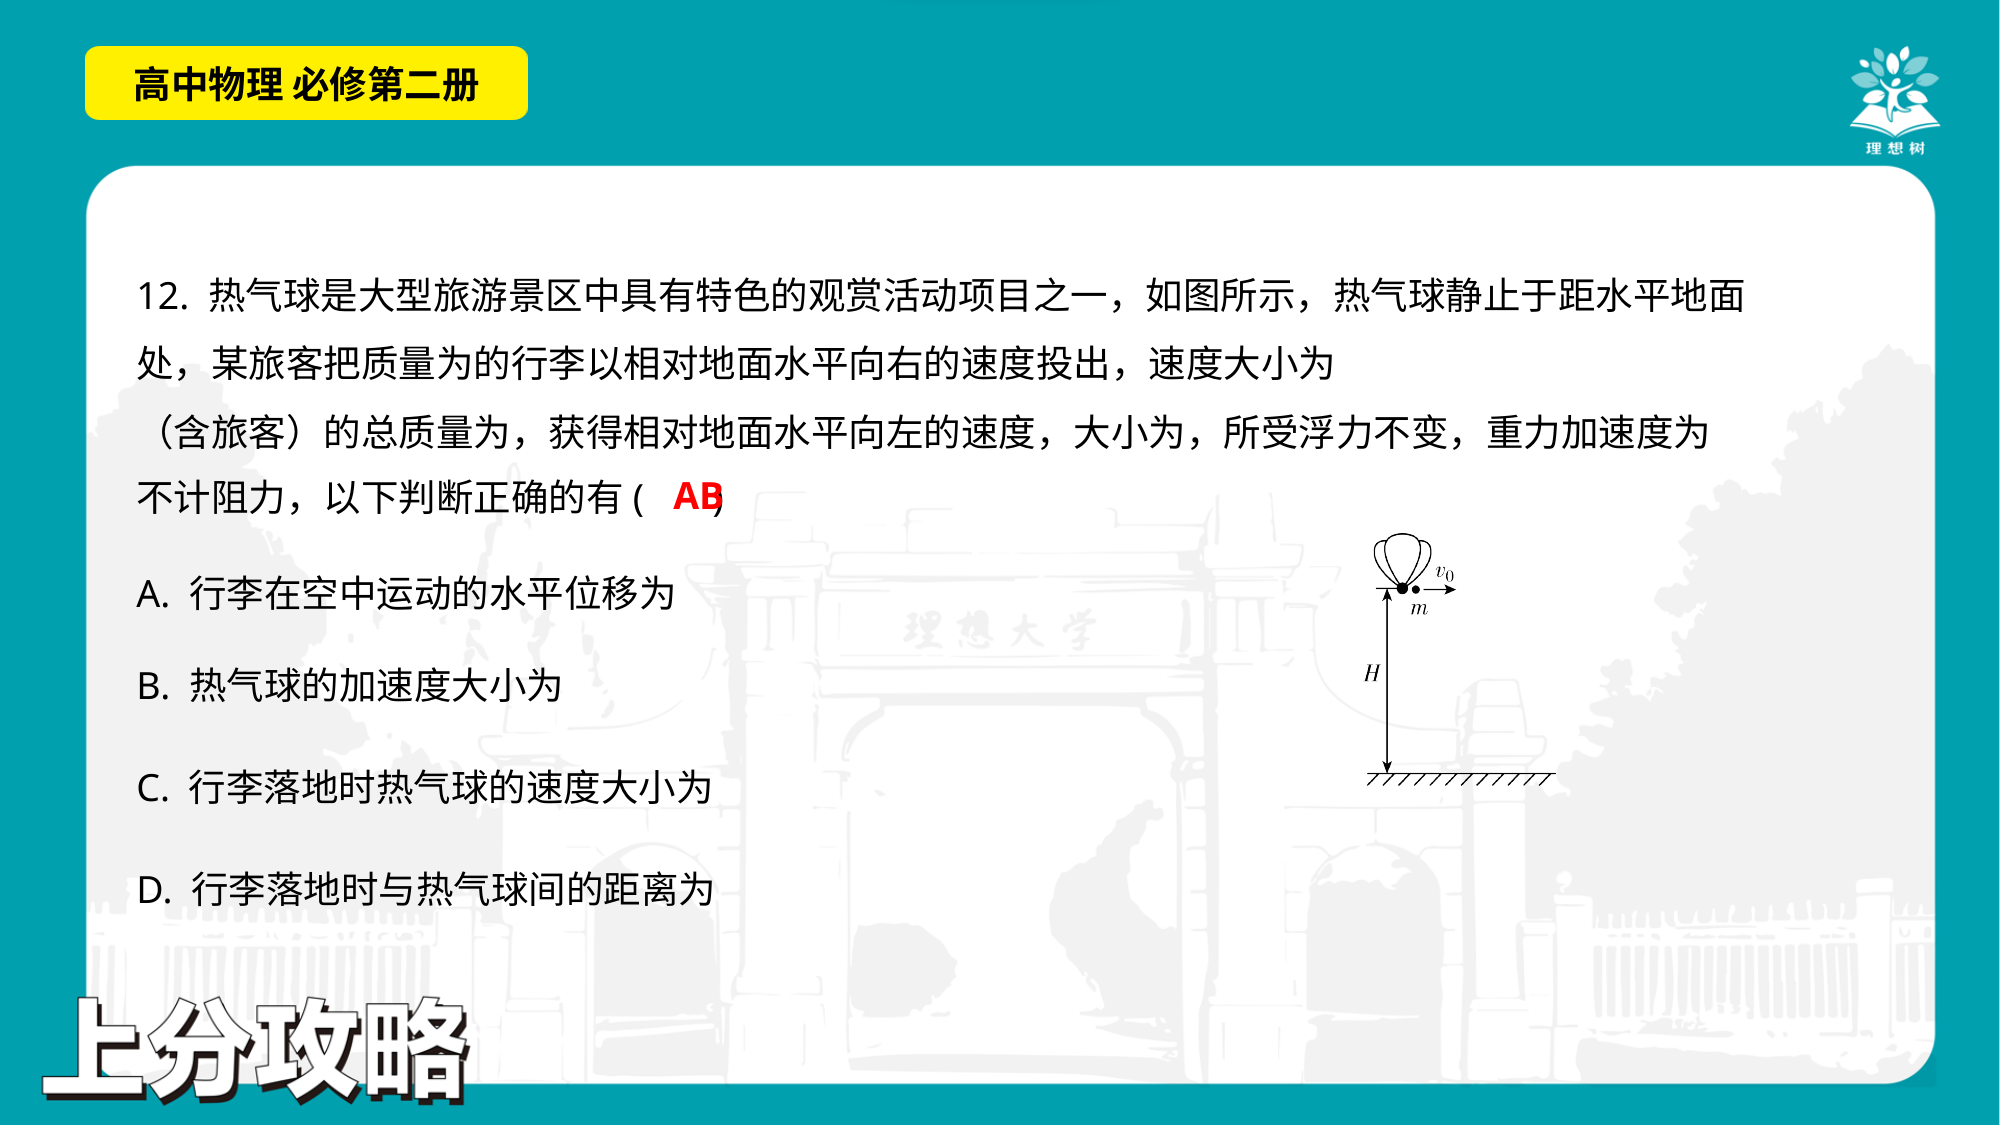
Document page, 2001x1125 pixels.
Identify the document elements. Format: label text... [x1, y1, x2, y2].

picture [0, 0, 2000, 1125]
text_box AB [658, 452, 740, 511]
